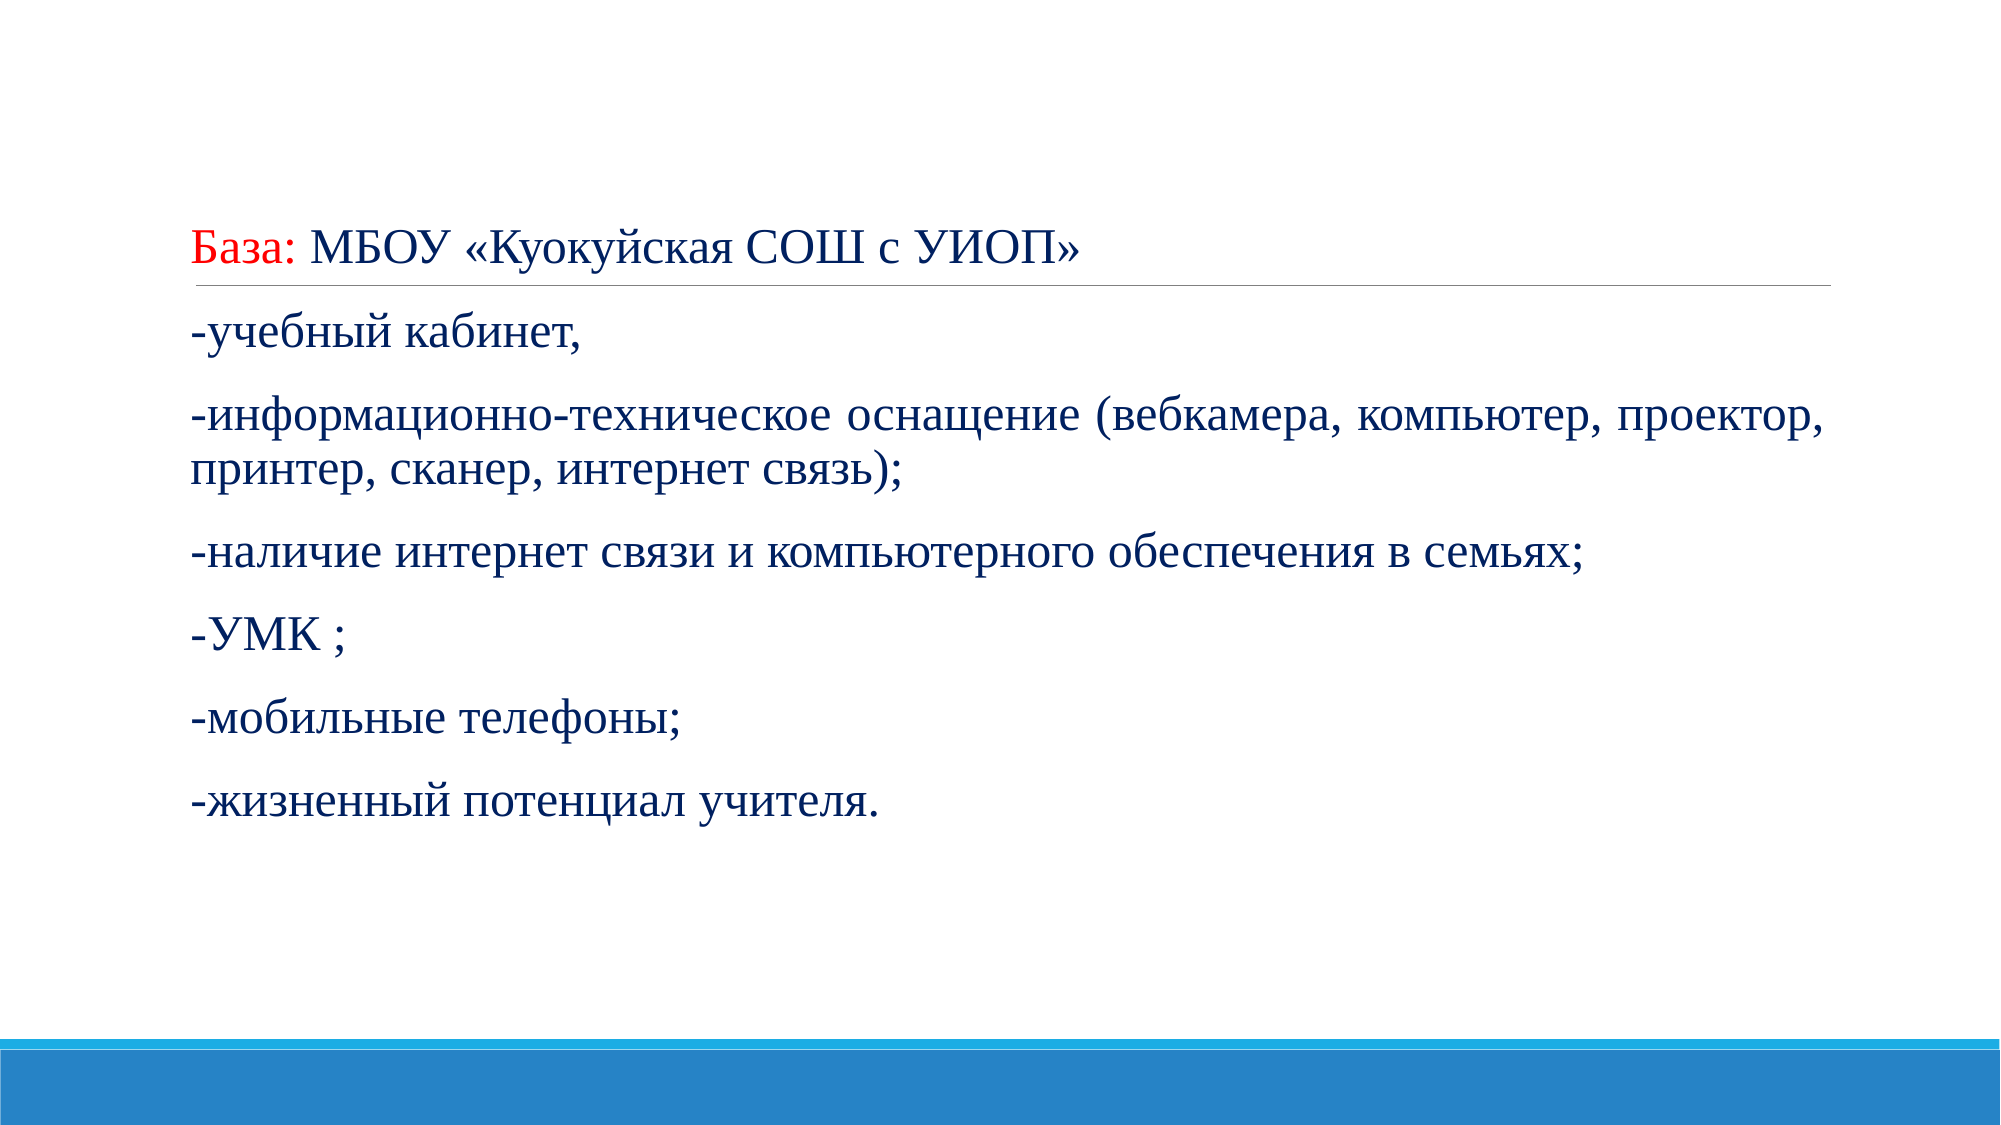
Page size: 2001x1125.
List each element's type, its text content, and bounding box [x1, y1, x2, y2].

list База: МБОУ «Куокуйская СОШ с УИОП» -учебный кабинет, -информационно-техническое оснащение (вебкамера, компьютер, проектор, принтер, сканер, интернет связь); -наличие интернет связи и компьютерного обеспечения в семьях; -УМК ; -мобильные телефоны; -жизненный потенциал учителя. [175, 213, 1826, 991]
